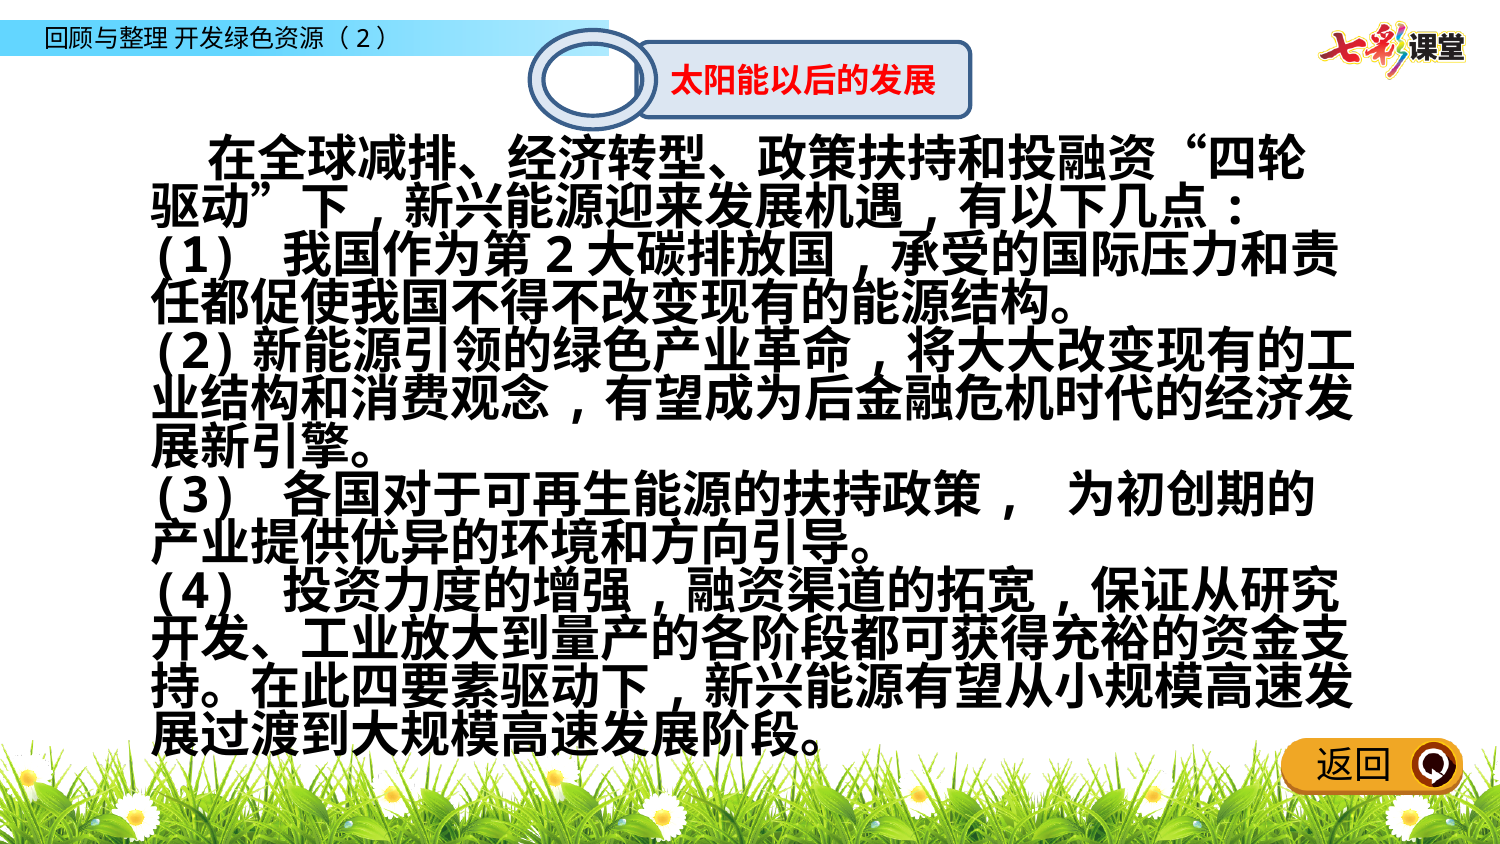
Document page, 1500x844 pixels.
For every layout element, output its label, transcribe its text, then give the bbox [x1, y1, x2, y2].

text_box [1281, 733, 1464, 795]
picture [0, 740, 1500, 844]
text_box 在全球减排、经济转型、政策扶持和投融资“四轮驱动”下,新兴能源迎来发展机遇,有以下几点: (1) 我国作为第2大碳排放国,承受的国际压力和责任都促使我国不得不改变现有的能源结构。 (2)新能源引领的绿色产业革命,将大大改变现有的工业结构和消费观念,有望成为后金融危机时代的经济发展新引擎。 (3) 各国对于可再生能源的扶持政策, 为初创期的产业提供优异的环境和方向引导。 (4) 投资力度的增强,融资渠道的拓宽,保证从研究开发、工业放大到量产的各阶段都可获得充裕的资金支持。在此四要素驱动下,新兴能源有望从小规模高速发展过渡到大规模高速发展阶段。 [135, 130, 1372, 770]
picture [1316, 20, 1468, 80]
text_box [529, 29, 971, 130]
